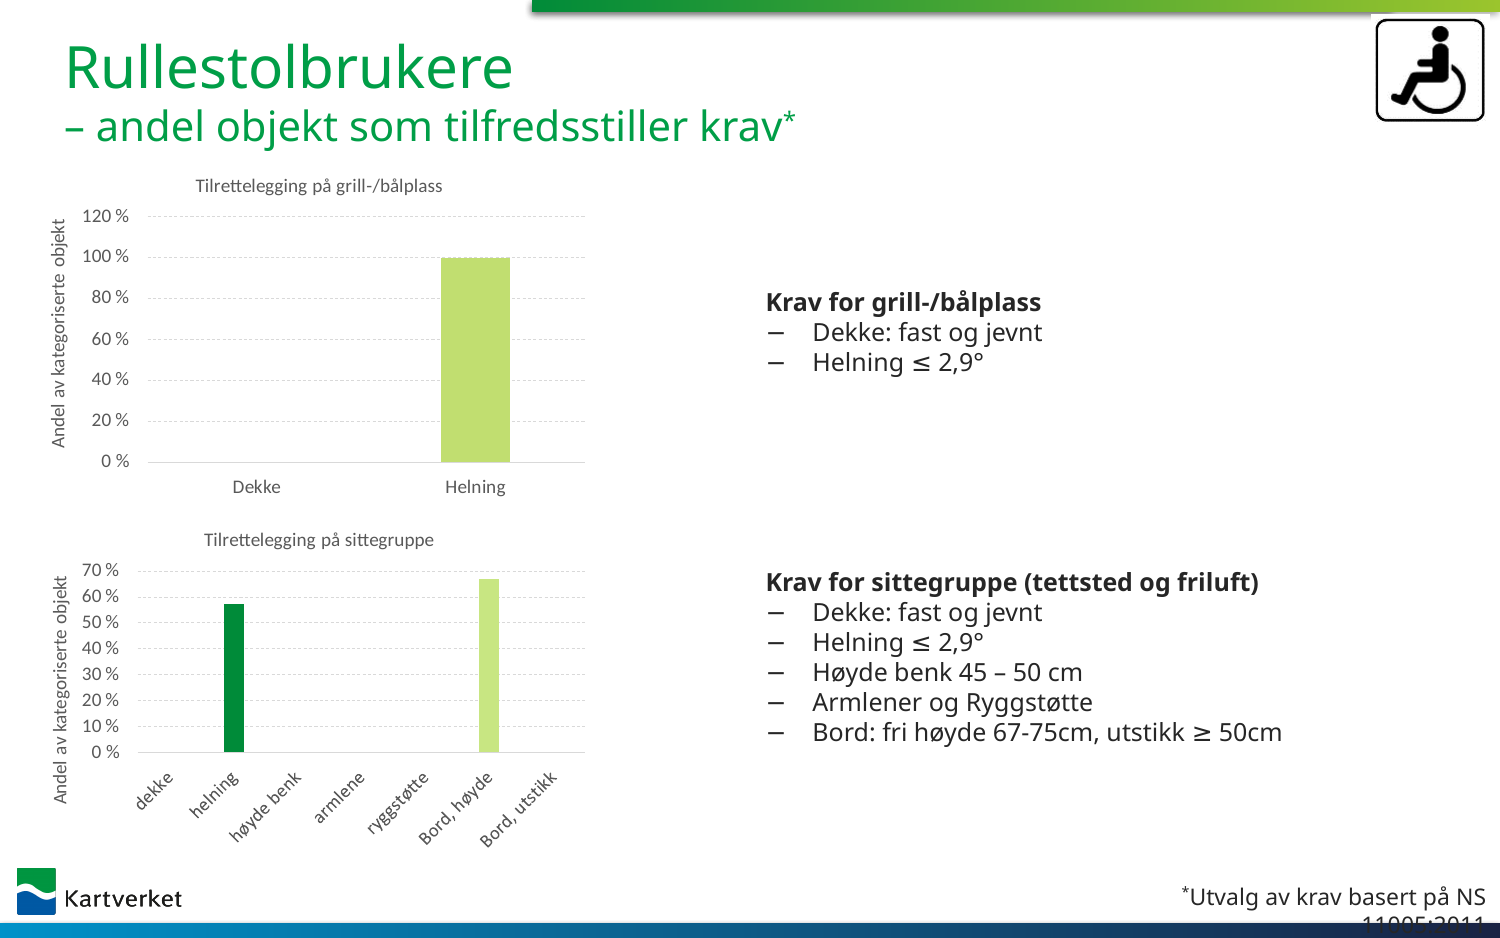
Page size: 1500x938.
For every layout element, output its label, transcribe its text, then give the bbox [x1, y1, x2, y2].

text_box Krav for sittegruppe (tettsted og friluft) Dekke: fast og jevnt Helning ≤ 2,9° Høyde benk 45 – 50 cm Armlener og Ryggstøtte Bord: fri høyde 67-75cm, utstikk ≥ 50cm [750, 559, 1500, 754]
text_box *Utvalg av krav basert på NS 11005:2011 [1068, 873, 1500, 938]
text_box Krav for grill-/bålplass Dekke: fast og jevnt Helning ≤ 2,9° [750, 279, 1452, 384]
picture [1371, 13, 1491, 127]
picture [41, 166, 596, 505]
picture [41, 520, 596, 859]
text_box Rullestolbrukere – andel objekt som tilfredsstiller krav* [49, 14, 1431, 158]
